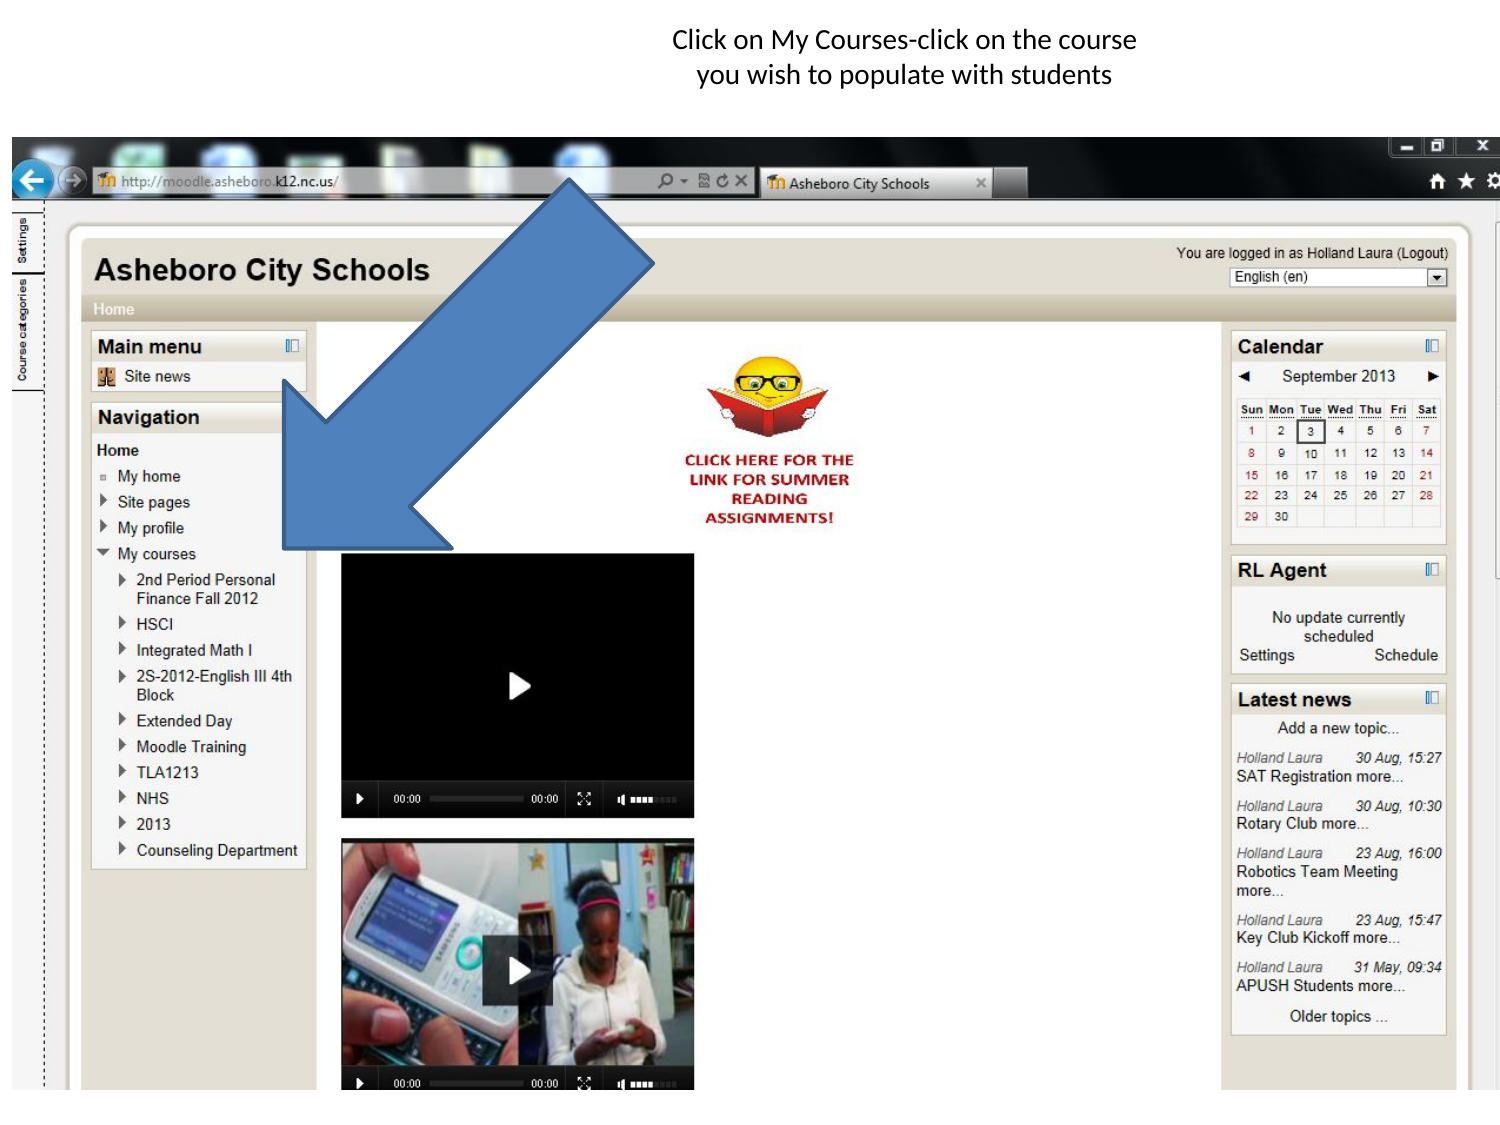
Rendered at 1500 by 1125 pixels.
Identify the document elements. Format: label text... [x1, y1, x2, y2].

picture [12, 137, 1500, 1090]
text_box Click on My Courses-click on the course you wish to populate with students [642, 12, 1168, 98]
